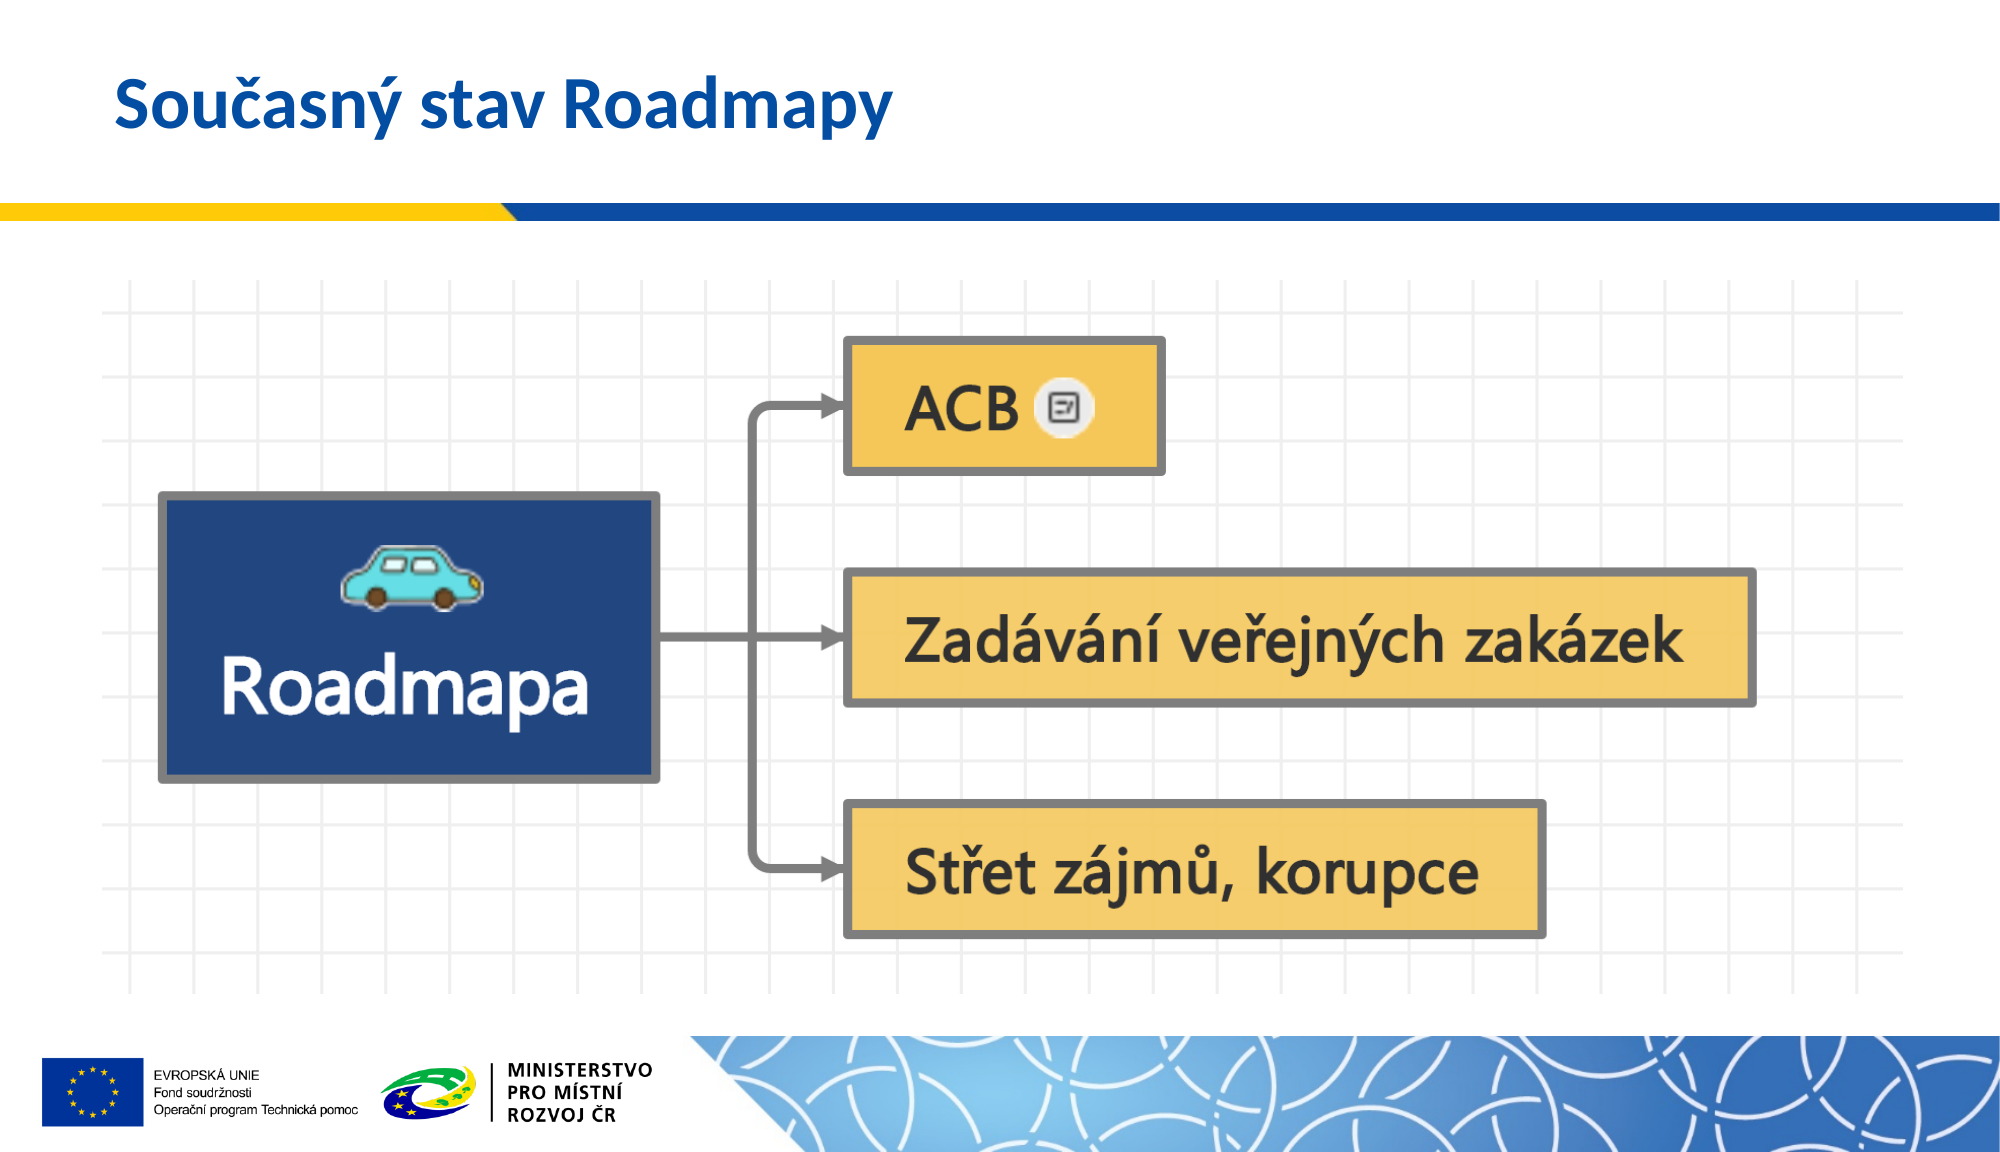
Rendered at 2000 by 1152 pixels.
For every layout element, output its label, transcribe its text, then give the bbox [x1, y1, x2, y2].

picture [680, 1036, 2000, 1152]
picture [19, 1035, 674, 1149]
picture [0, 203, 2000, 221]
picture [102, 280, 1903, 995]
title Současný stav Roadmapy [99, 46, 1900, 198]
